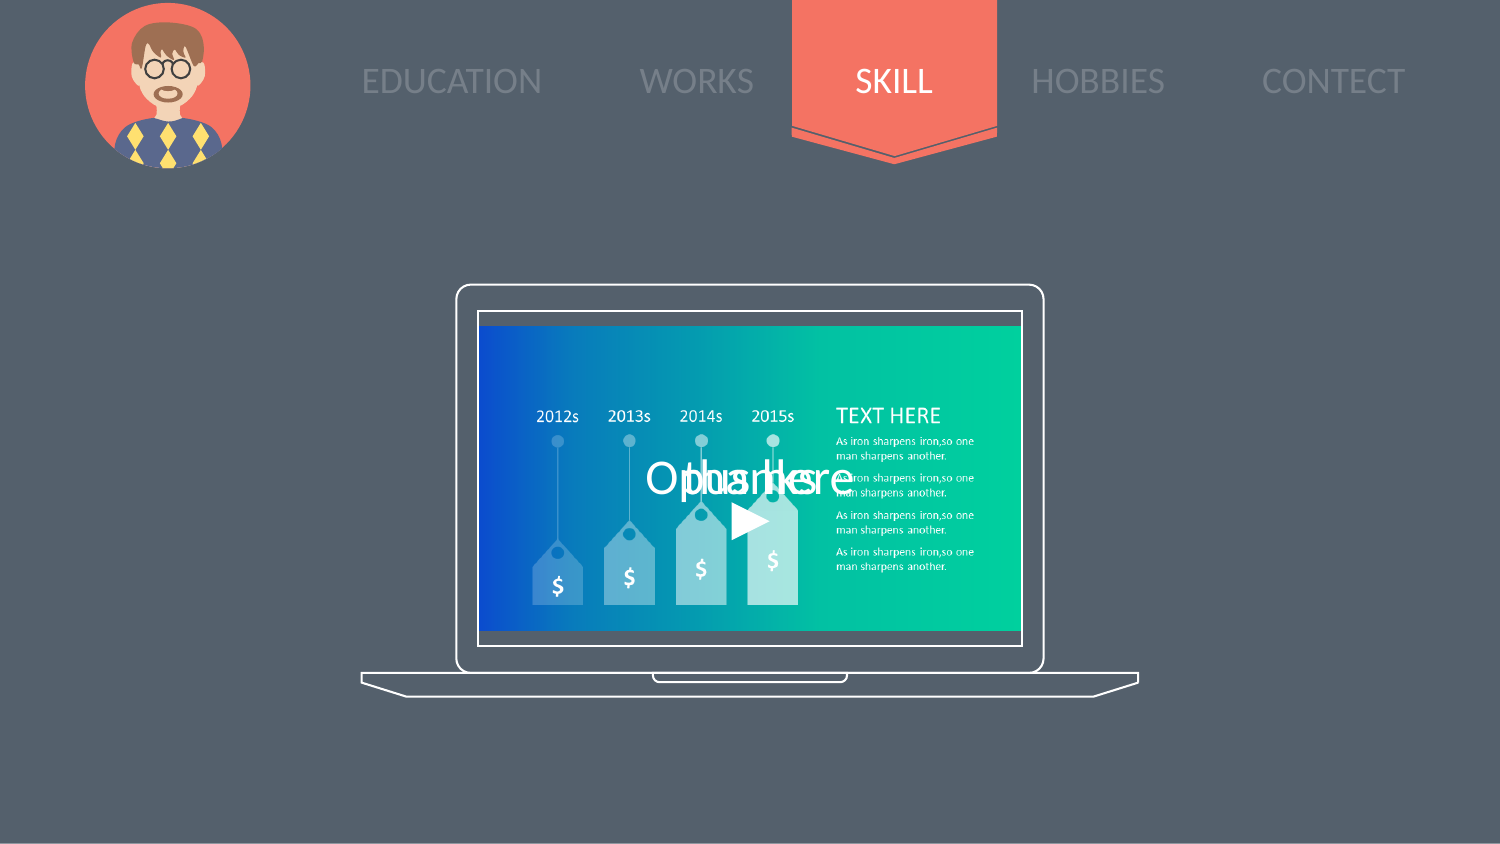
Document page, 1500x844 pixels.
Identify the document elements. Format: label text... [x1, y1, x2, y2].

text_box [790, 0, 999, 166]
text_box SKILL [832, 48, 957, 115]
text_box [361, 284, 1139, 697]
